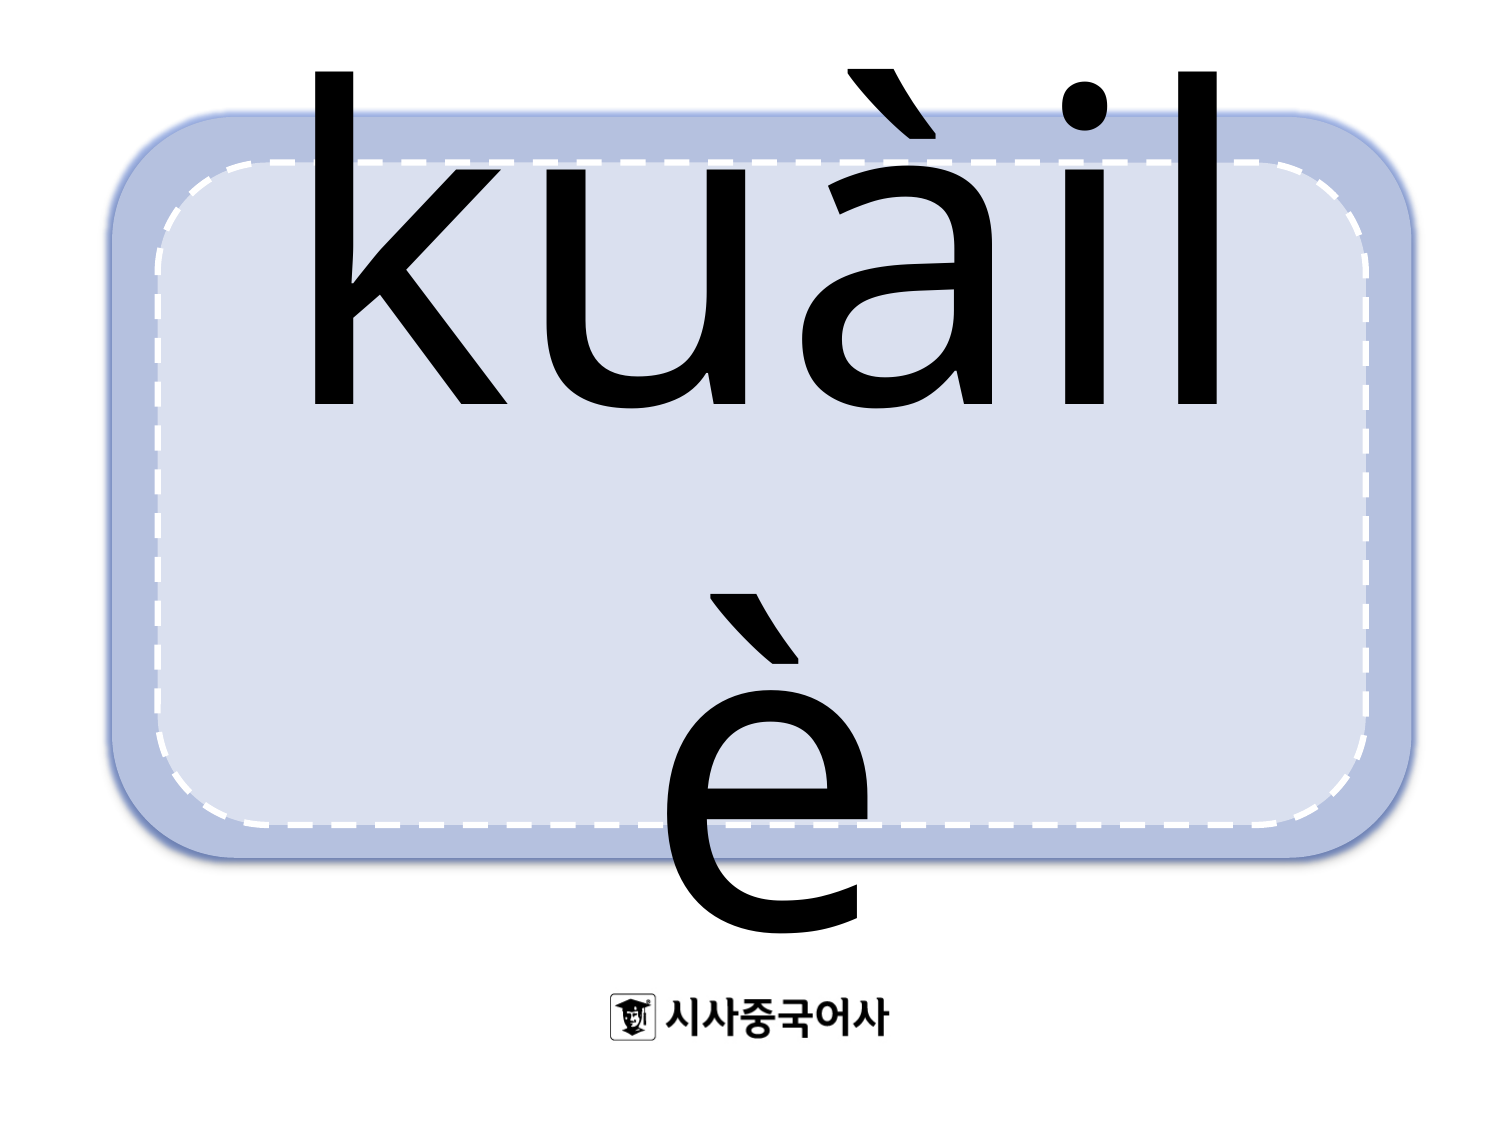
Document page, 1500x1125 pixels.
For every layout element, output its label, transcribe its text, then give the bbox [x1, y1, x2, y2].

text_box kuàilè [162, 160, 1371, 824]
picture [602, 987, 898, 1047]
